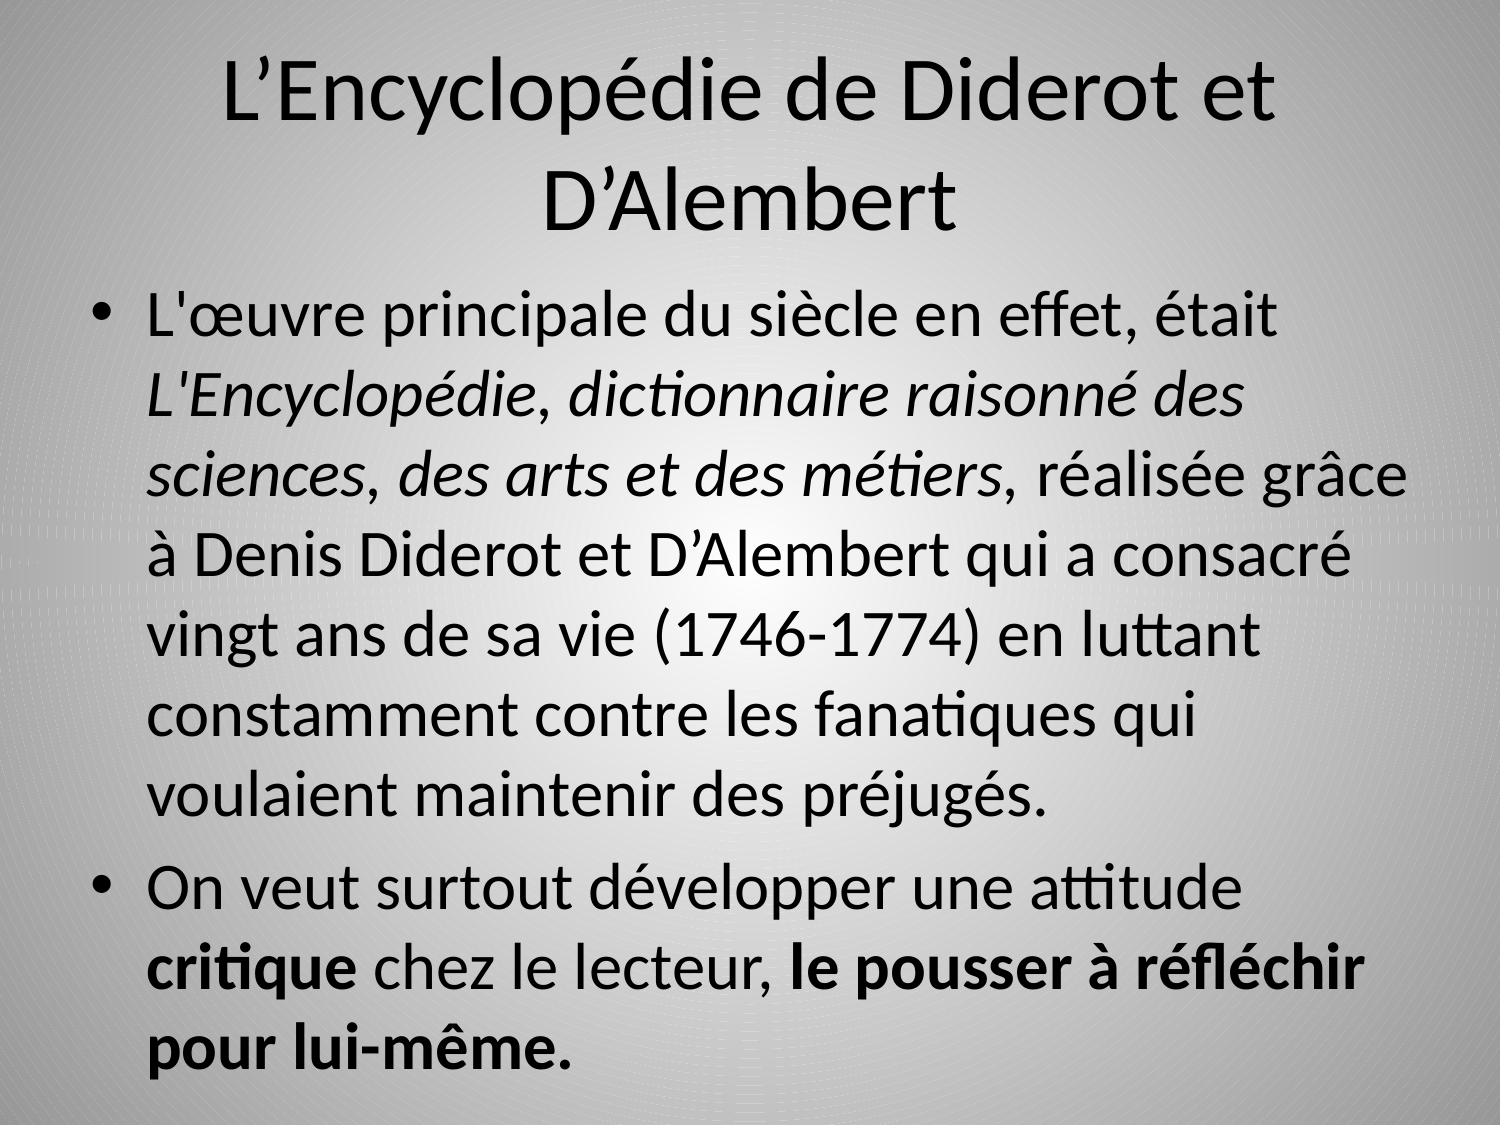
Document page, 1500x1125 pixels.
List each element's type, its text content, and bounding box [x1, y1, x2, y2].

title L’Encyclopédie de Diderot et D’Alembert [75, 45, 1425, 233]
list L'œuvre principale du siècle en effet, était L'Encyclopédie, dictionnaire raisonné des sciences, des arts et des métiers, réalisée grâce à Denis Diderot et D’Alembert qui a consacré vingt ans de sa vie (1746-1774) en luttant constamment contre les fanatiques qui voulaient maintenir des préjugés. On veut surtout développer une attitude critique chez le lecteur, le pousser à réfléchir pour lui-même. [75, 262, 1425, 1005]
